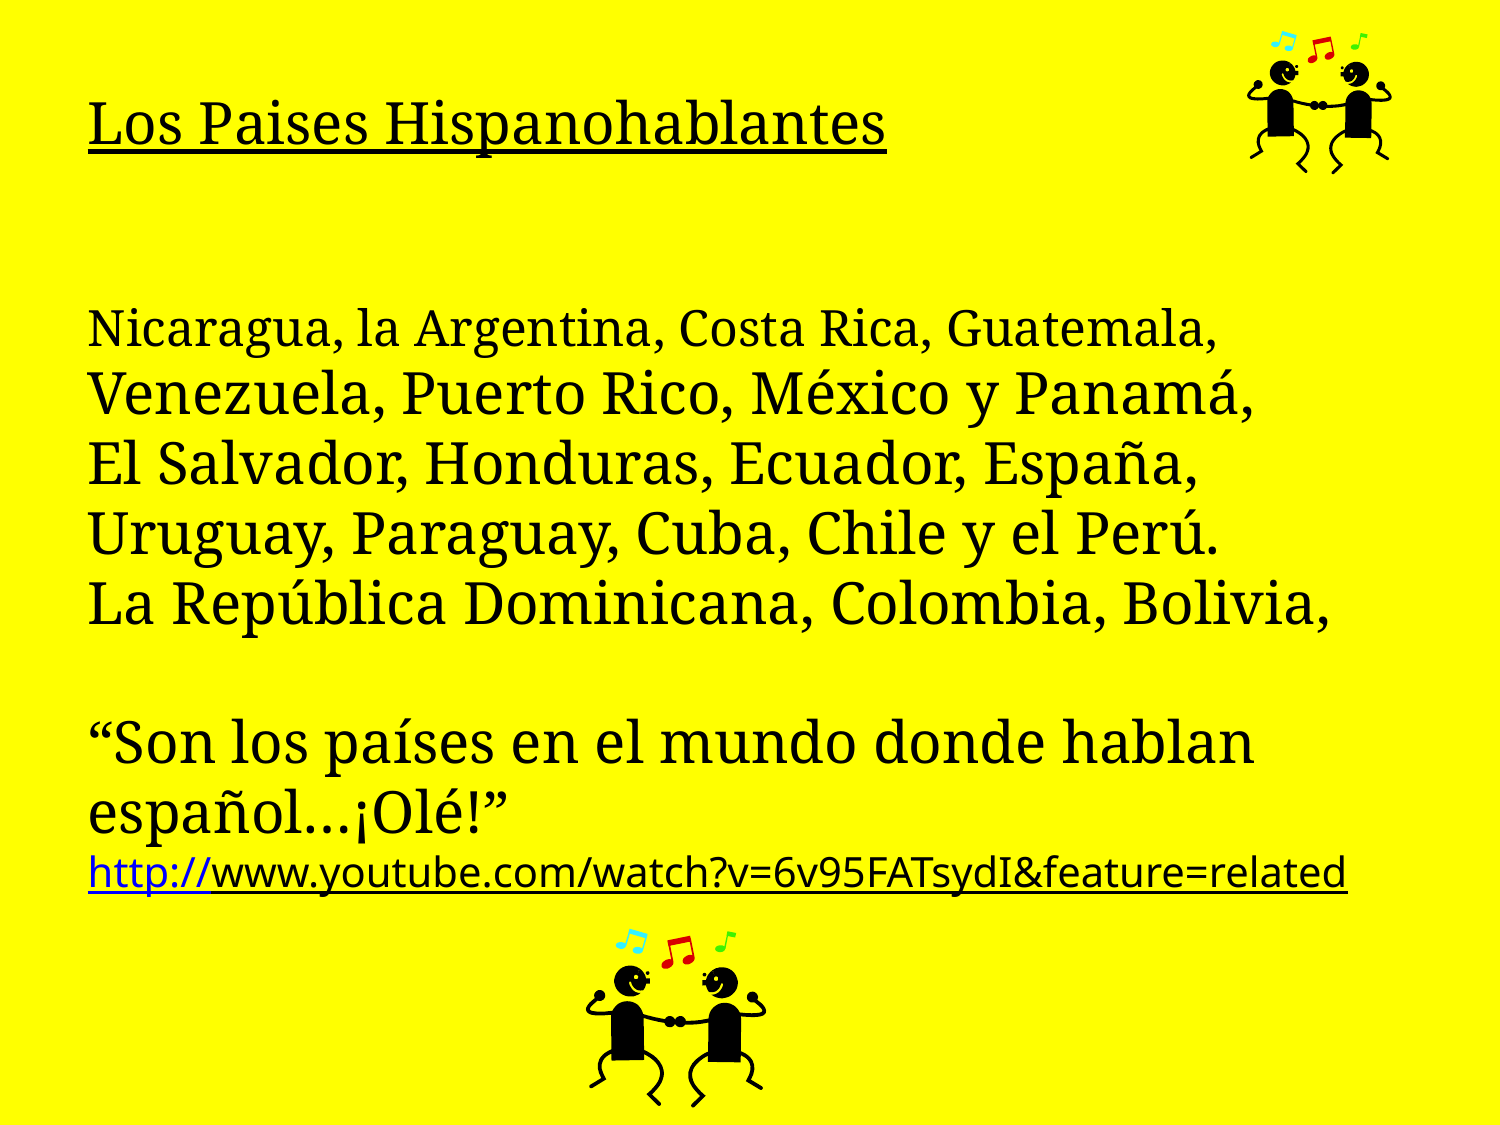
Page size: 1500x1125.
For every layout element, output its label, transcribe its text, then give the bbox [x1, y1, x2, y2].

title Los Paises Hispanohablantes Nicaragua, la Argentina, Costa Rica, Guatemala, Venezuela, Puerto Rico, México y Panamá, El Salvador, Honduras, Ecuador, España, Uruguay, Paraguay, Cuba, Chile y el Perú. La República Dominicana, Colombia, Bolivia, “Son los países en el mundo donde hablan español…¡Olé!” http://www.youtube.com/watch?v=6v95FATsydI&feature=related [72, 19, 1432, 1071]
picture [1245, 30, 1393, 175]
picture [584, 928, 768, 1108]
